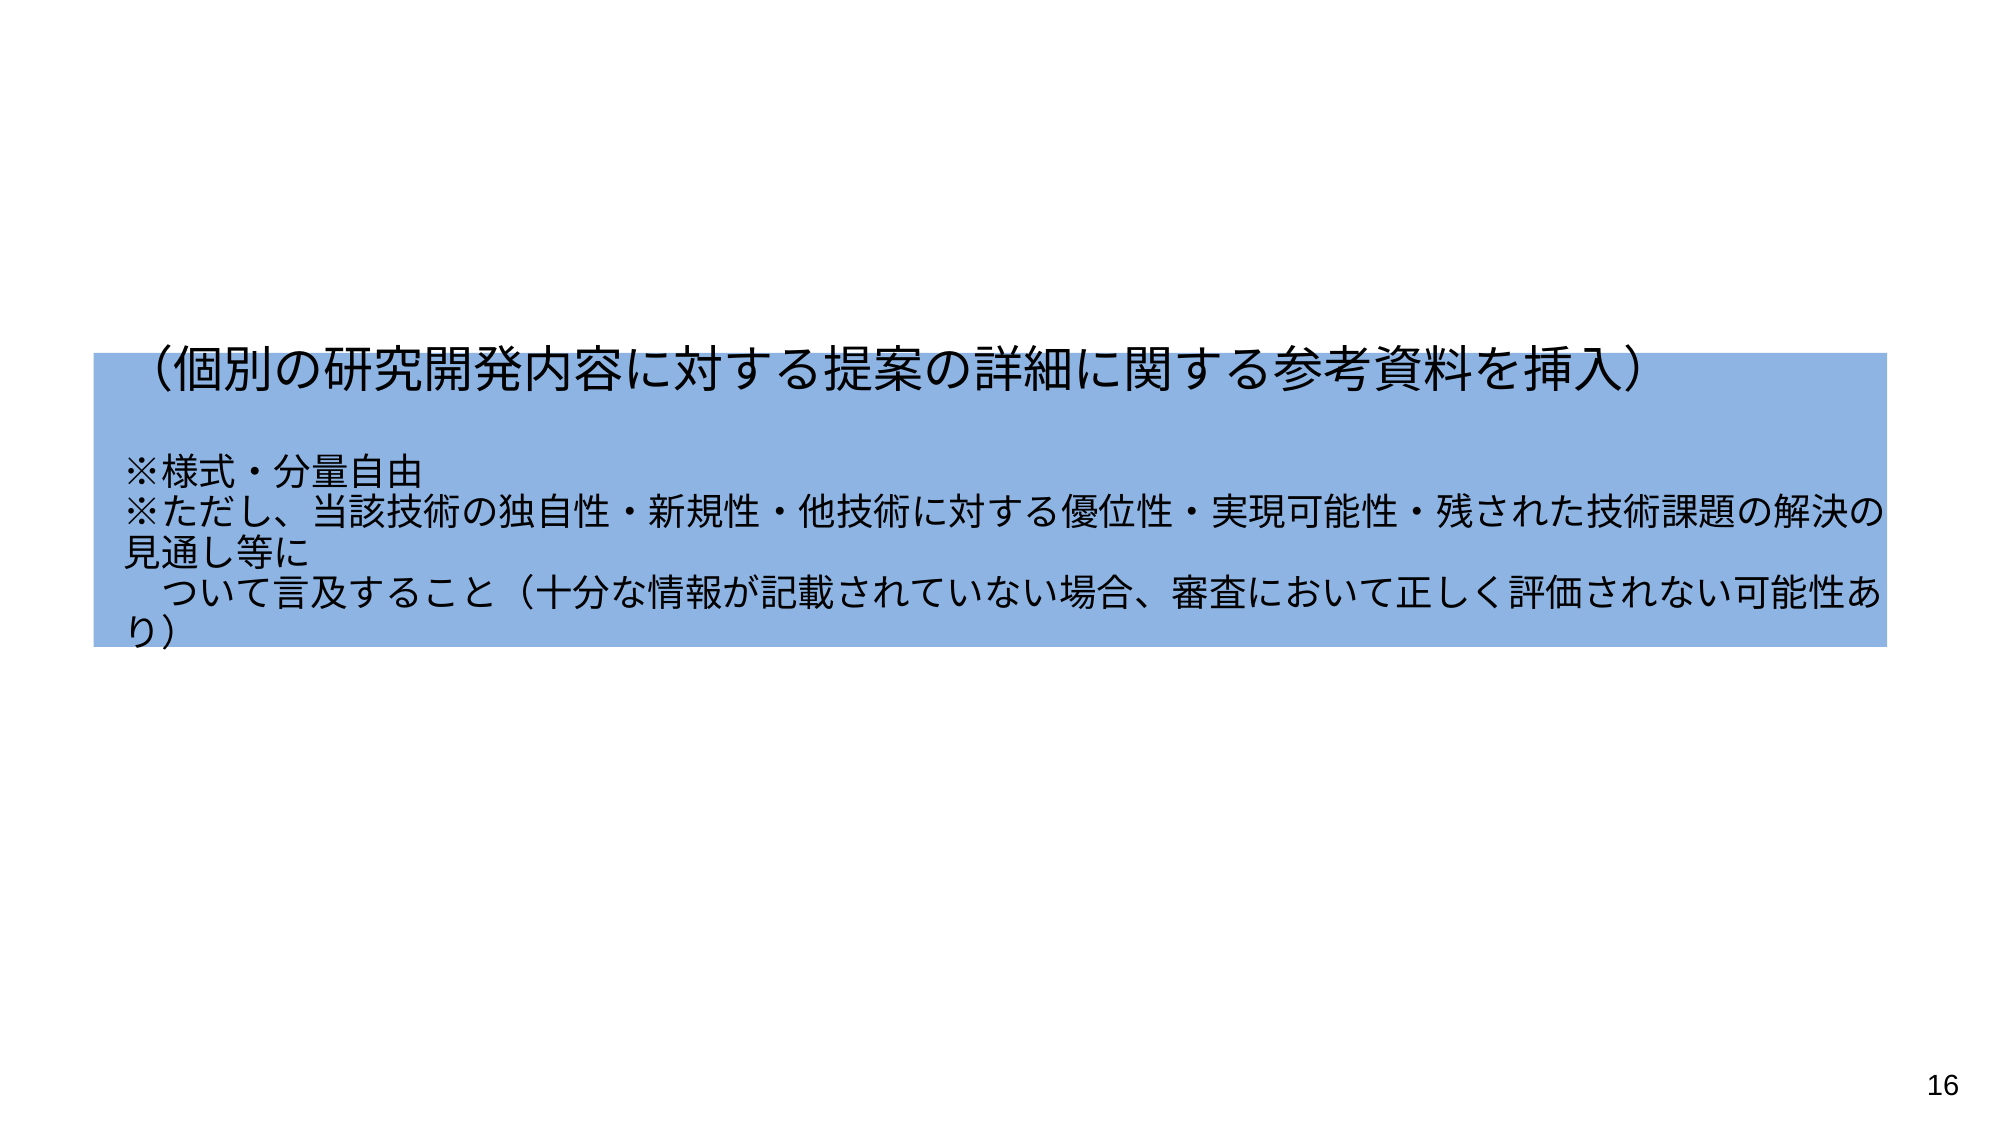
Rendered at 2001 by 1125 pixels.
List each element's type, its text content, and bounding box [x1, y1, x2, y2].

title （個別の研究開発内容に対する提案の詳細に関する参考資料を挿入） ※様式・分量自由 ※ただし、当該技術の独自性・新規性・他技術に対する優位性・実現可能性・残された技術課題の解決の見通し等に ついて言及すること（十分な情報が記載されていない場合、審査において正しく評価されない可能性あり） [93, 352, 1888, 647]
